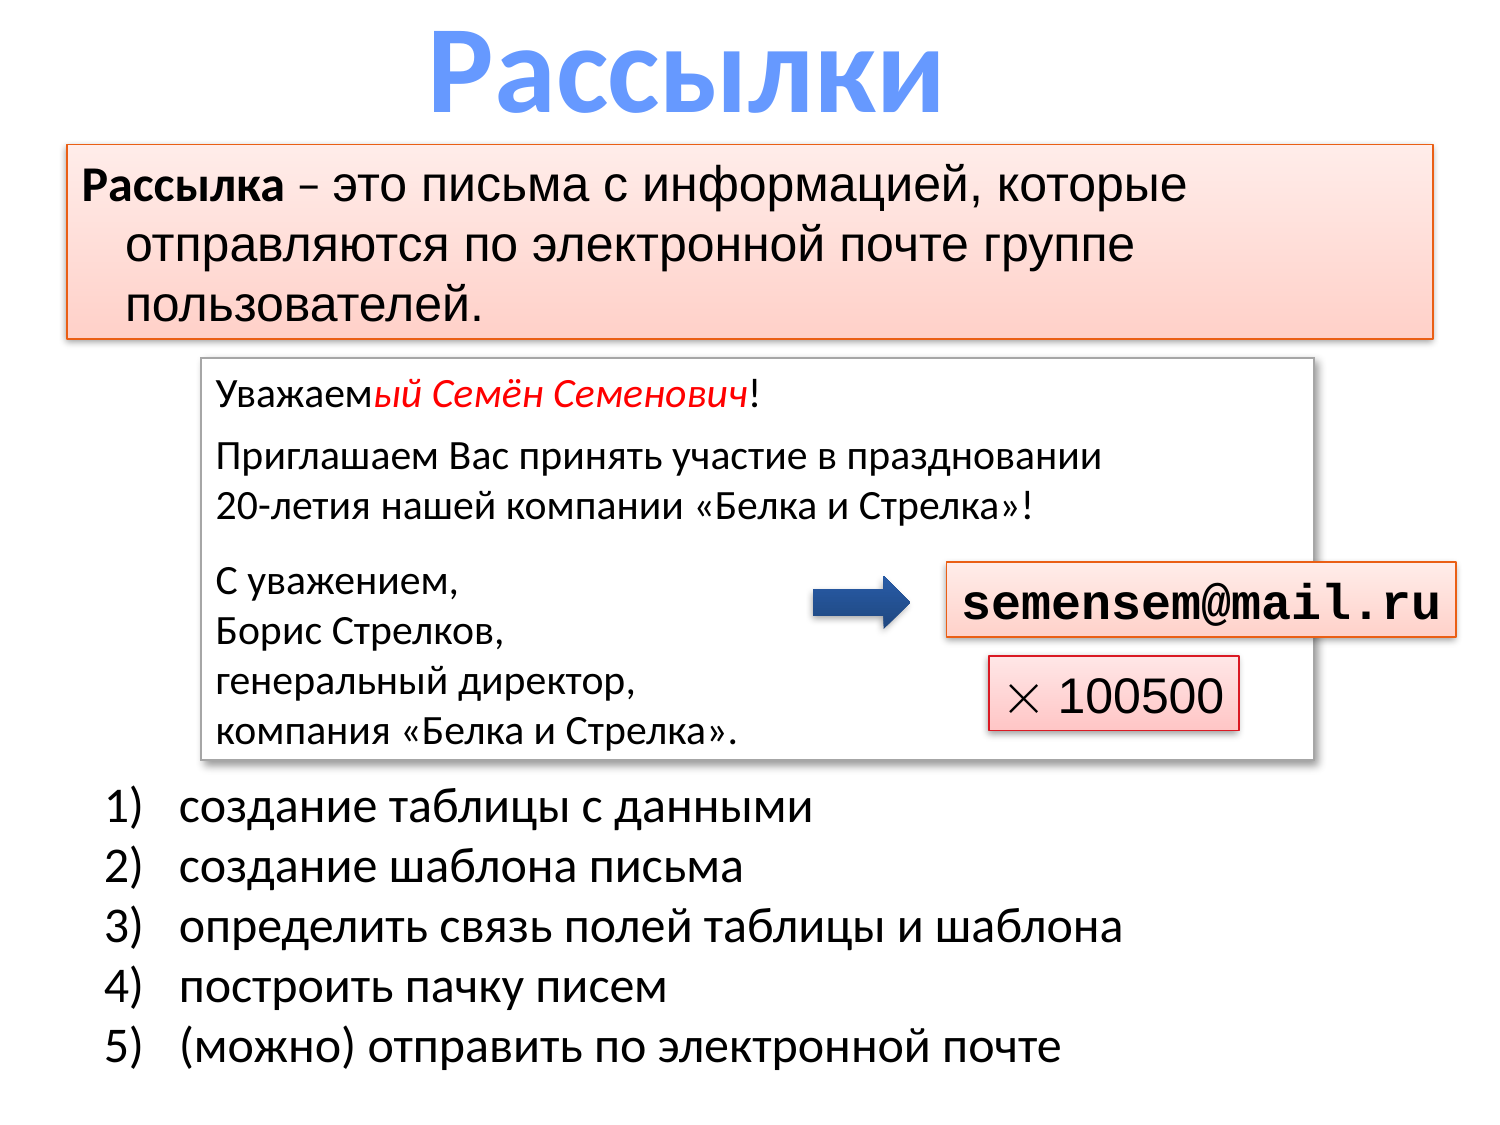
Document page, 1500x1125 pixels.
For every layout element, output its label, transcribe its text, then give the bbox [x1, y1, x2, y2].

title Рассылки [0, 23, 1374, 101]
text_box Уважаемый Семён Семенович! Приглашаем Вас принять участие в праздновании 20-летия нашей компании «Белка и Стрелка»! С уважением, Борис Стрелков, генеральный директор, компания «Белка и Стрелка». [200, 358, 1315, 761]
text_box [813, 576, 911, 629]
text_box  100500 [988, 655, 1240, 731]
text_box Рассылка – это письма с информацией, которые отправляются по электронной почте группе пользователей. [66, 144, 1434, 340]
text_box создание таблицы с данными создание шаблона письма определить связь полей таблицы и шаблона построить пачку писем (можно) отправить по электронной почте [88, 765, 1350, 1080]
text_box semensem@mail.ru [946, 561, 1457, 638]
